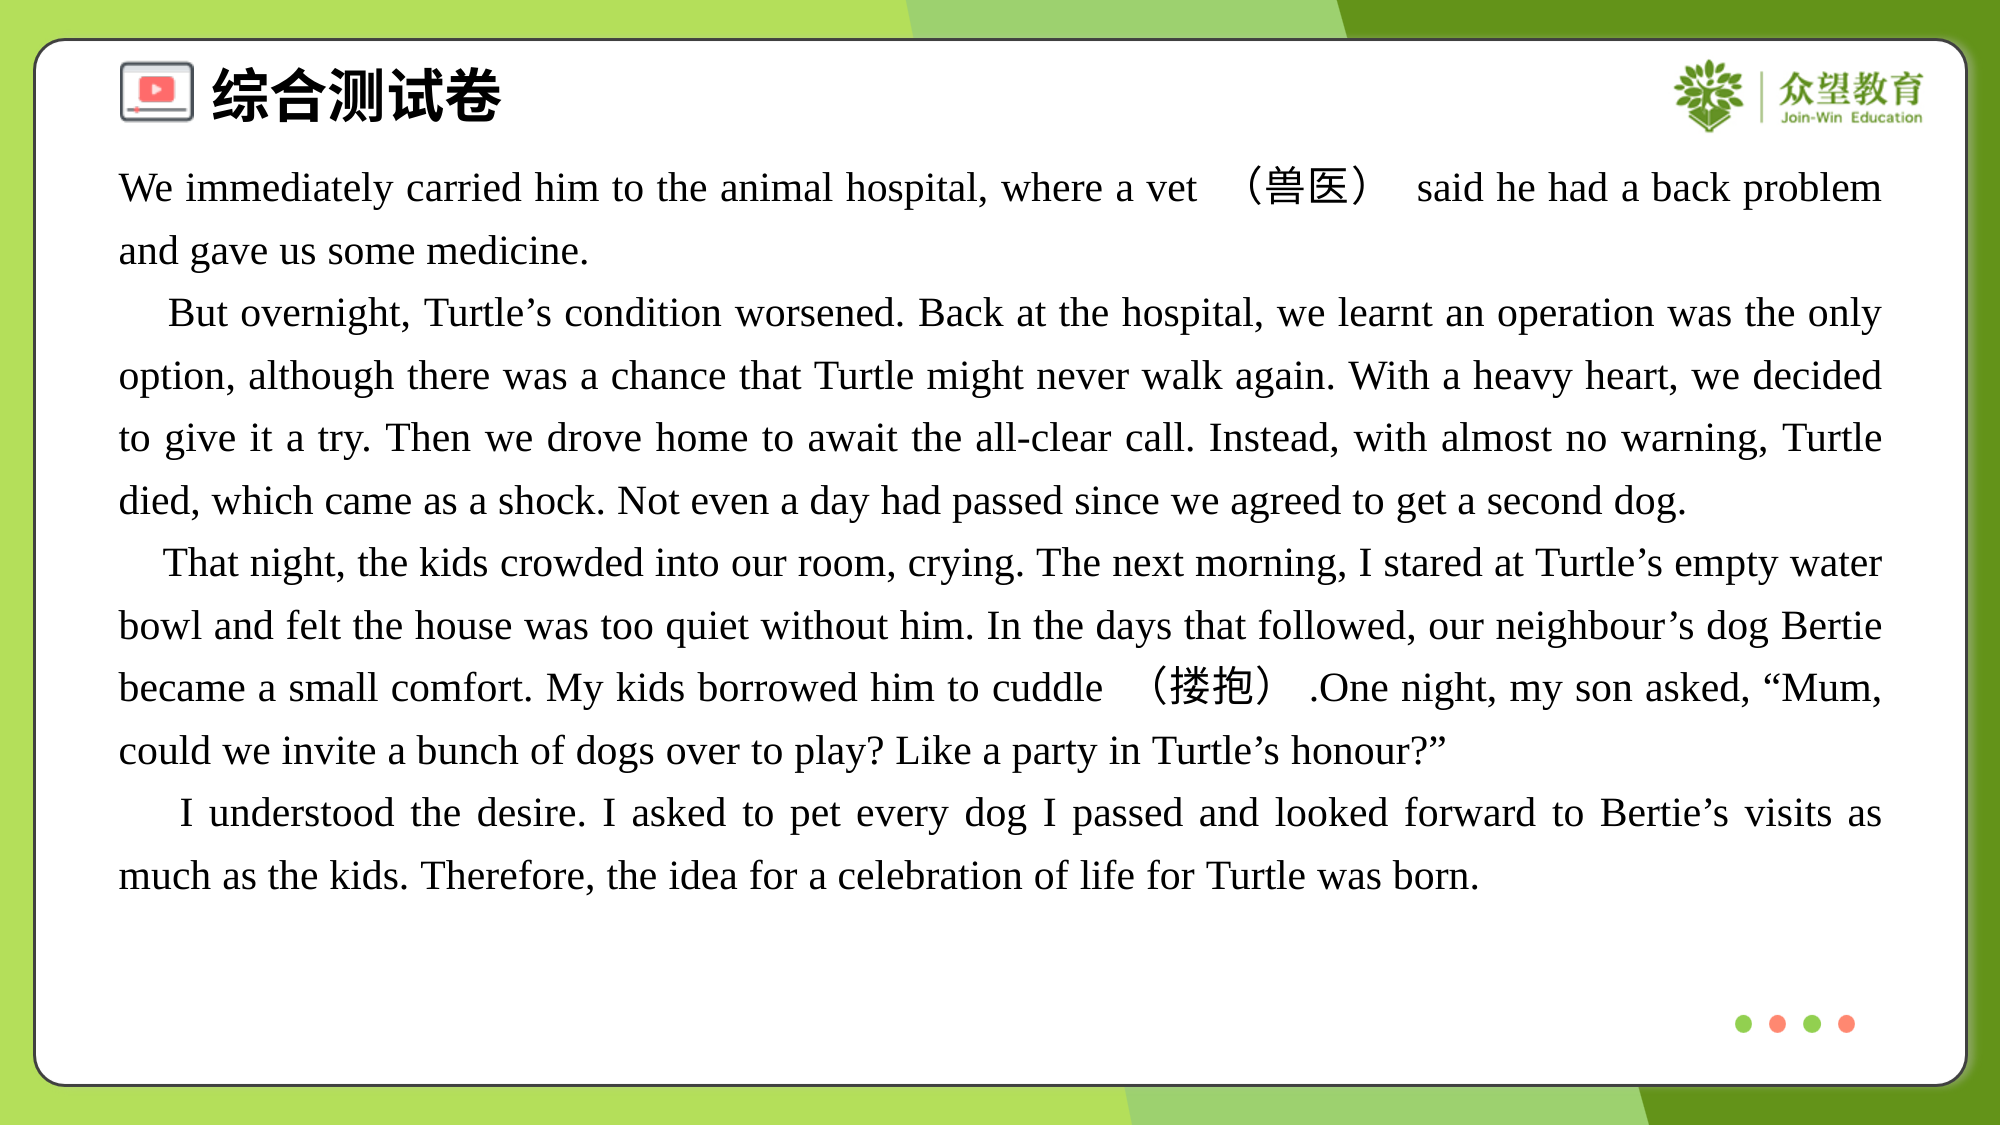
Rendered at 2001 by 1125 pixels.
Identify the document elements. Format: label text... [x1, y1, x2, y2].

picture [0, 0, 2000, 1125]
text_box We immediately carried him to the animal hospital, where a vet （兽医） said he had a back problem and gave us some medicine. But overnight, Turtle’s condition worsened. Back at the hospital, we learnt an operation was the only option, although there was a chance that Turtle might never walk again. With a heavy heart, we decided to give it a try. Then we drove home to await the all-clear call. Instead, with almost no warning, Turtle died, which came as a shock. Not even a day had passed since we agreed to get a second dog. That night, the kids crowded into our room, crying. The next morning, I stared at Turtle’s empty water bowl and felt the house was too quiet without him. In the days that followed, our neighbour’s dog Bertie became a small comfort. My kids borrowed him to cuddle （搂抱）.One night, my son asked, “Mum, could we invite a bunch of dogs over to play? Like a party in Turtle’s honour?” I understood the desire. I asked to pet every dog I passed and looked forward to Bertie’s visits as much as the kids. Therefore, the idea for a celebration of life for Turtle was born. [118, 147, 1883, 1018]
